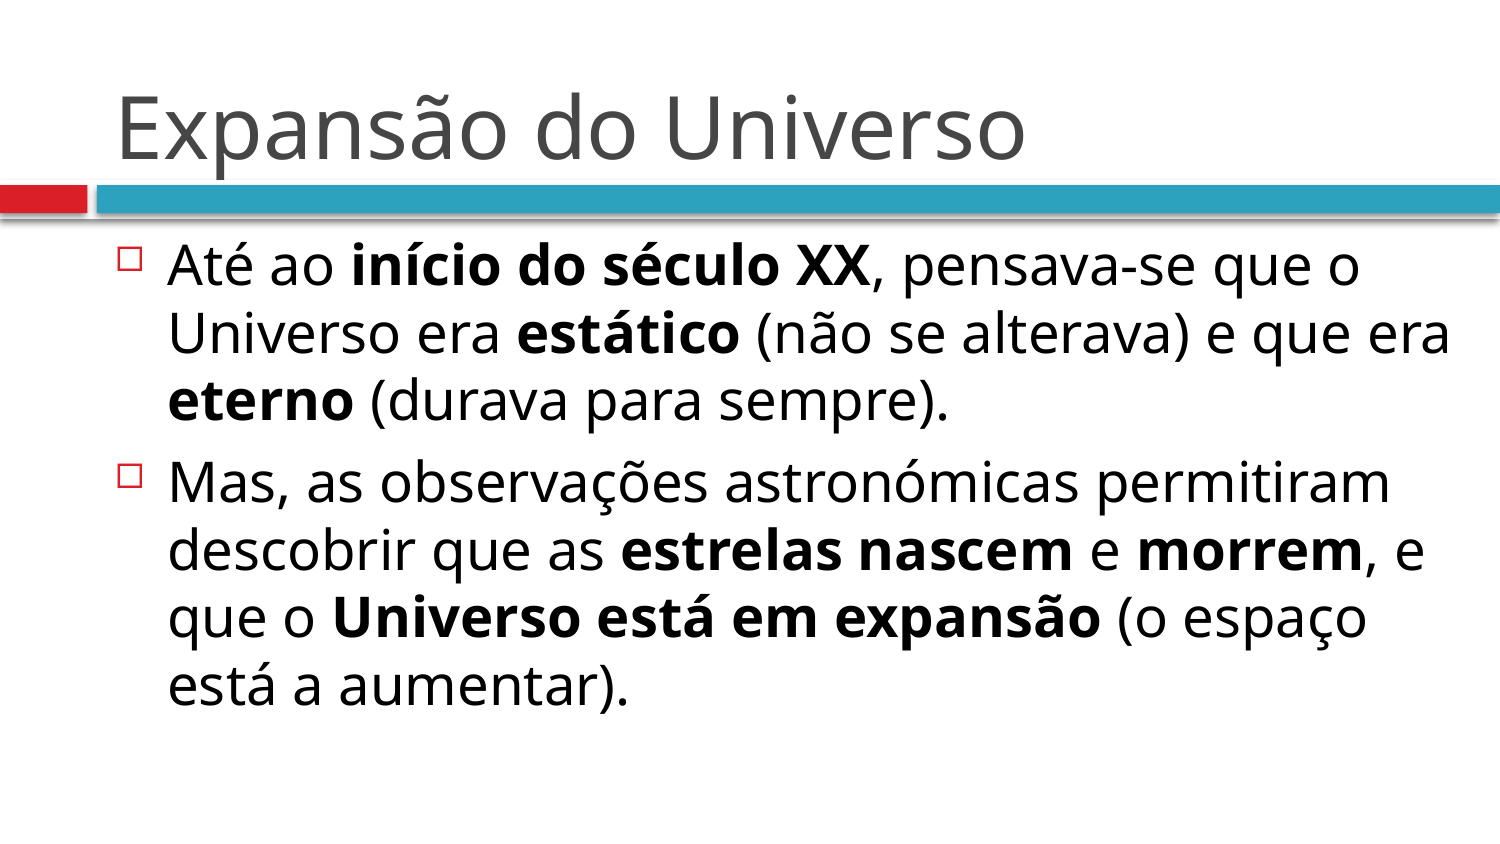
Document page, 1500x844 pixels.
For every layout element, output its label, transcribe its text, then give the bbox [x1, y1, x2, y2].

title Expansão do Universo [99, 19, 1438, 185]
list Até ao início do século XX, pensava-se que o Universo era estático (não se alterava) e que era eterno (durava para sempre). Mas, as observações astronómicas permitiram descobrir que as estrelas nascem e morrem, e que o Universo está em expansão (o espaço está a aumentar). [99, 221, 1483, 760]
